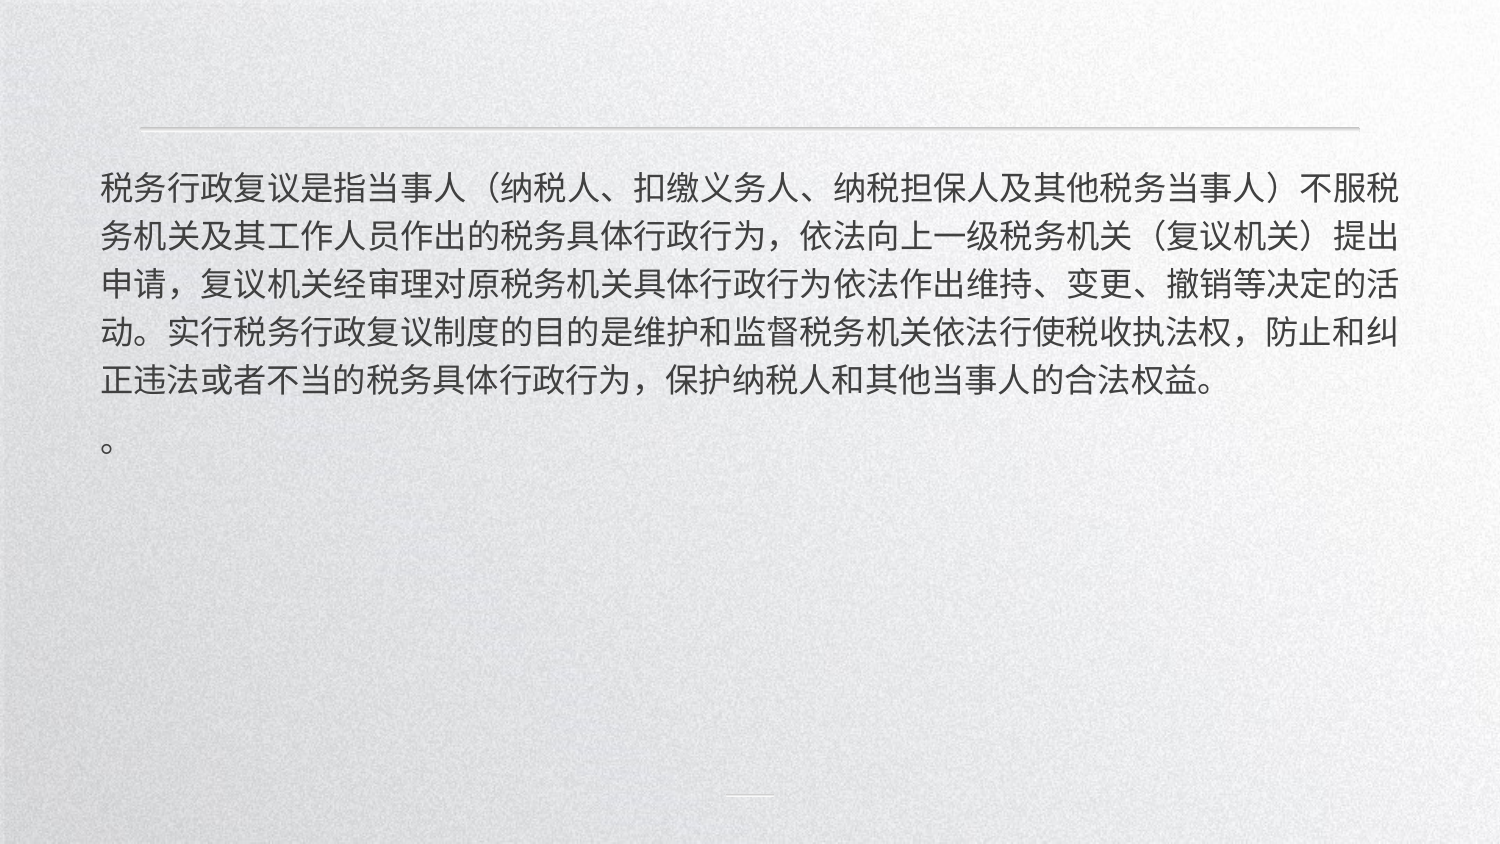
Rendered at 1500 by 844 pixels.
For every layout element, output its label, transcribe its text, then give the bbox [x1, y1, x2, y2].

text_box 税务行政复议是指当事人（纳税人、扣缴义务人、纳税担保人及其他税务当事人）不服税务机关及其工作人员作出的税务具体行政行为，依法向上一级税务机关（复议机关）提出申请，复议机关经审理对原税务机关具体行政行为依法作出维持、变更、撤销等决定的活动。实行税务行政复议制度的目的是维护和监督税务机关依法行使税收执法权，防止和纠正违法或者不当的税务具体行政行为，保护纳税人和其他当事人的合法权益。 。 [100, 159, 1400, 460]
picture [0, 0, 1500, 844]
